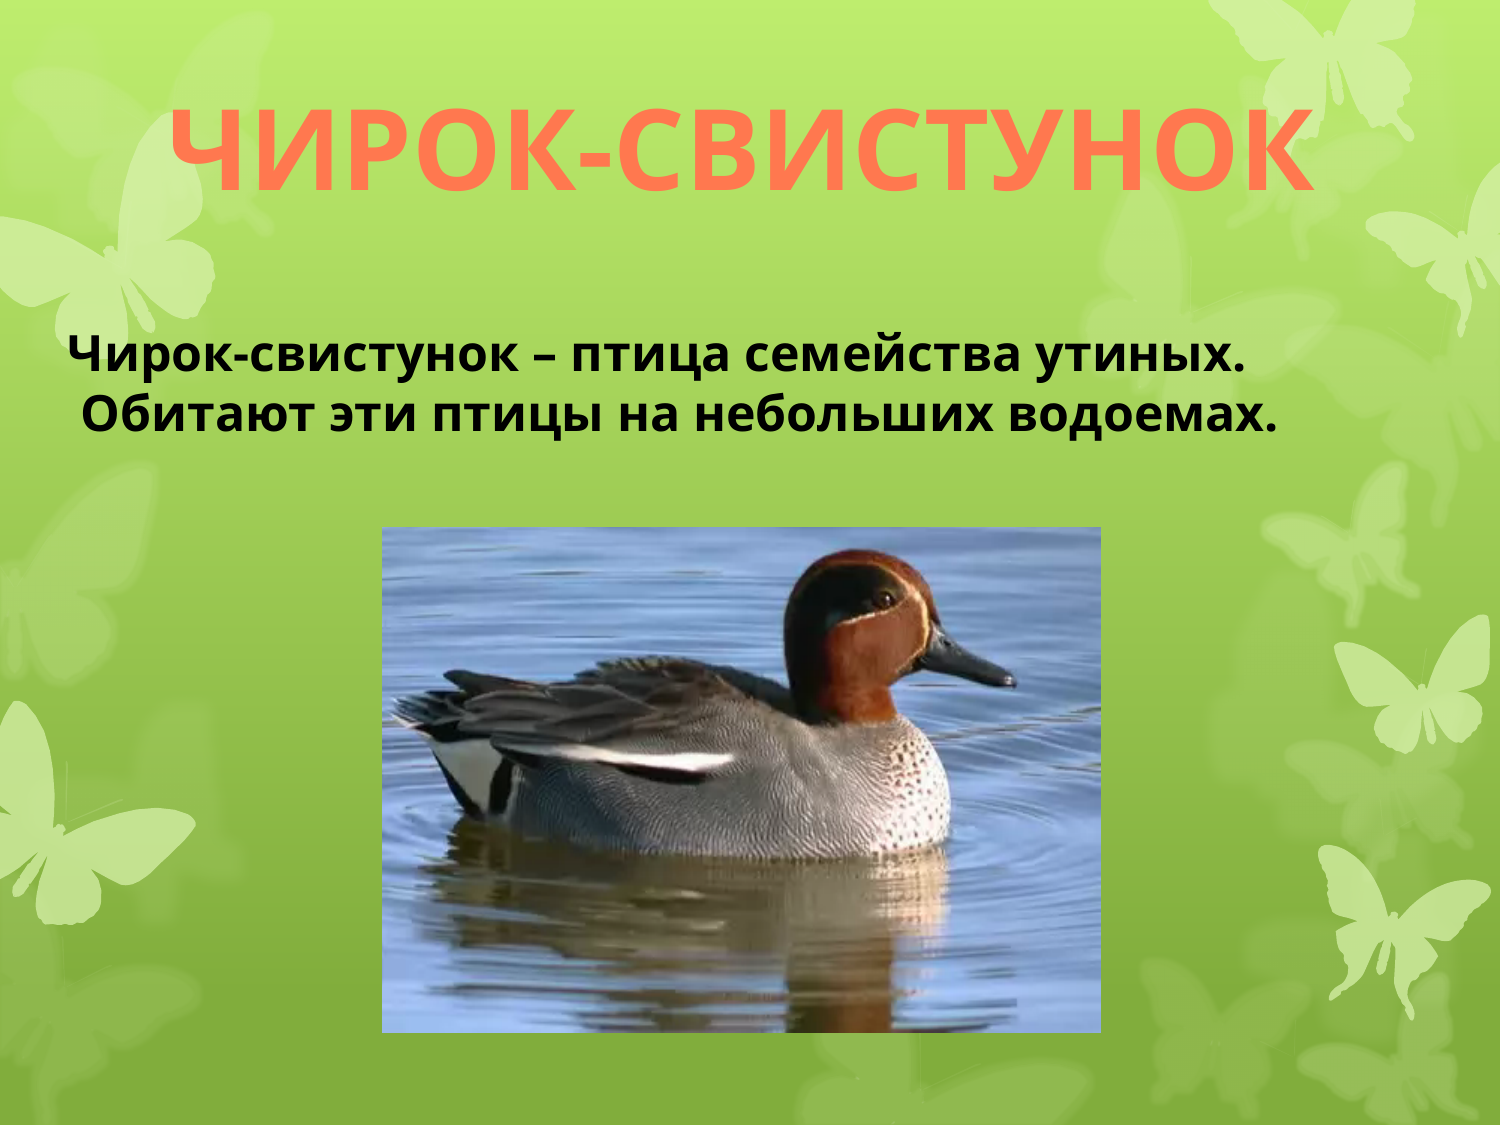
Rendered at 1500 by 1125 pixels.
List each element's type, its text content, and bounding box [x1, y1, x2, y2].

picture [381, 526, 1102, 1033]
text_box Чирок-свистунок – птица семейства утиных. Обитают эти птицы на небольших водоемах. [53, 314, 1500, 510]
text_box Чирок-свистунок [152, 70, 1331, 221]
